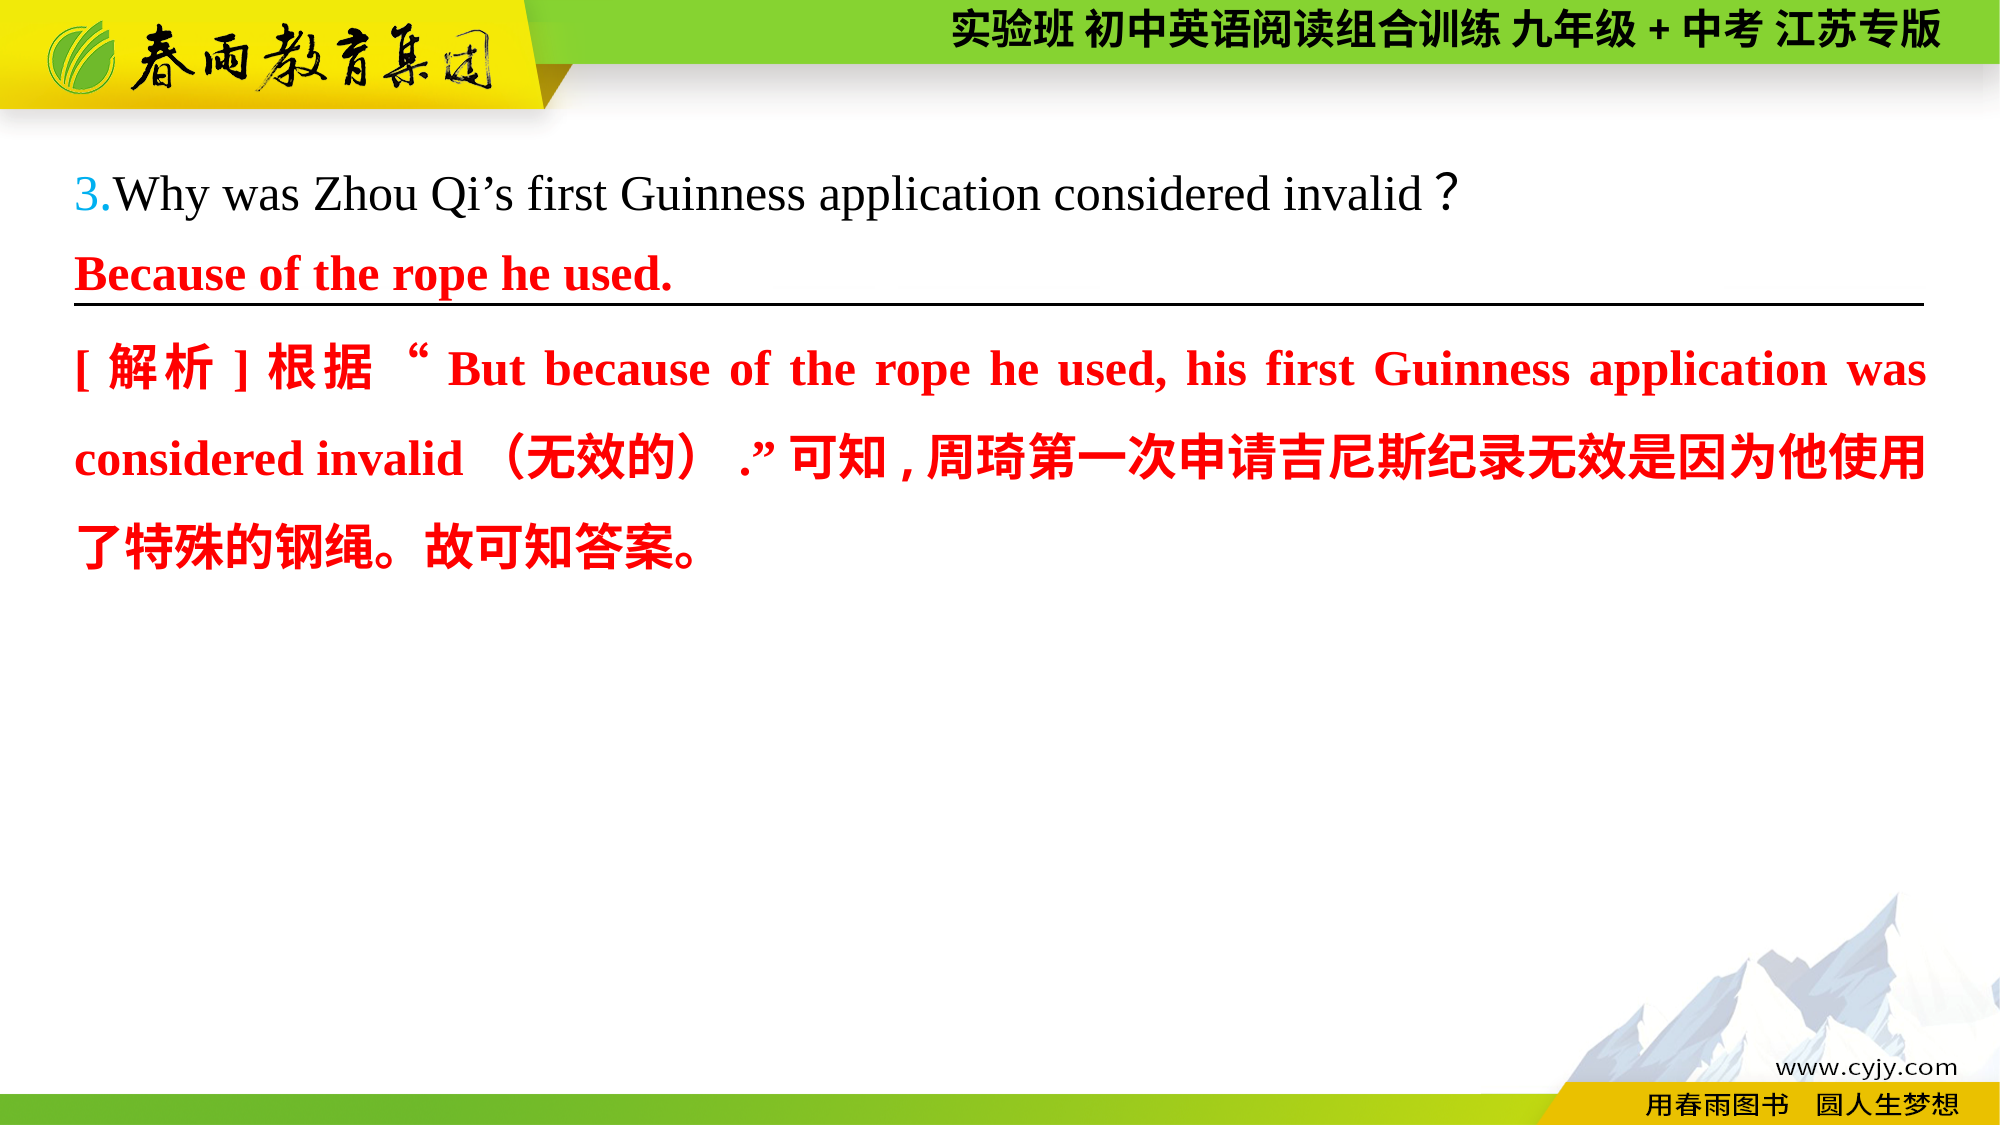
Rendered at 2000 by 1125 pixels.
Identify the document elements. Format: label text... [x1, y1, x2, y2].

text_box Because of the rope he used. [59, 203, 1944, 297]
list 3.Why was Zhou Qi’s first Guinness application considered invalid？ ———————— —— ———— ———— [59, 122, 1944, 203]
text_box [解析]根据“But because of the rope he used, his first Guinness application was considered invalid（无效的）.”可知,周琦第一次申请吉尼斯纪录无效是因为他使用了特殊的钢绳。故可知答案。 [59, 297, 1944, 583]
picture [0, 0, 2000, 1125]
